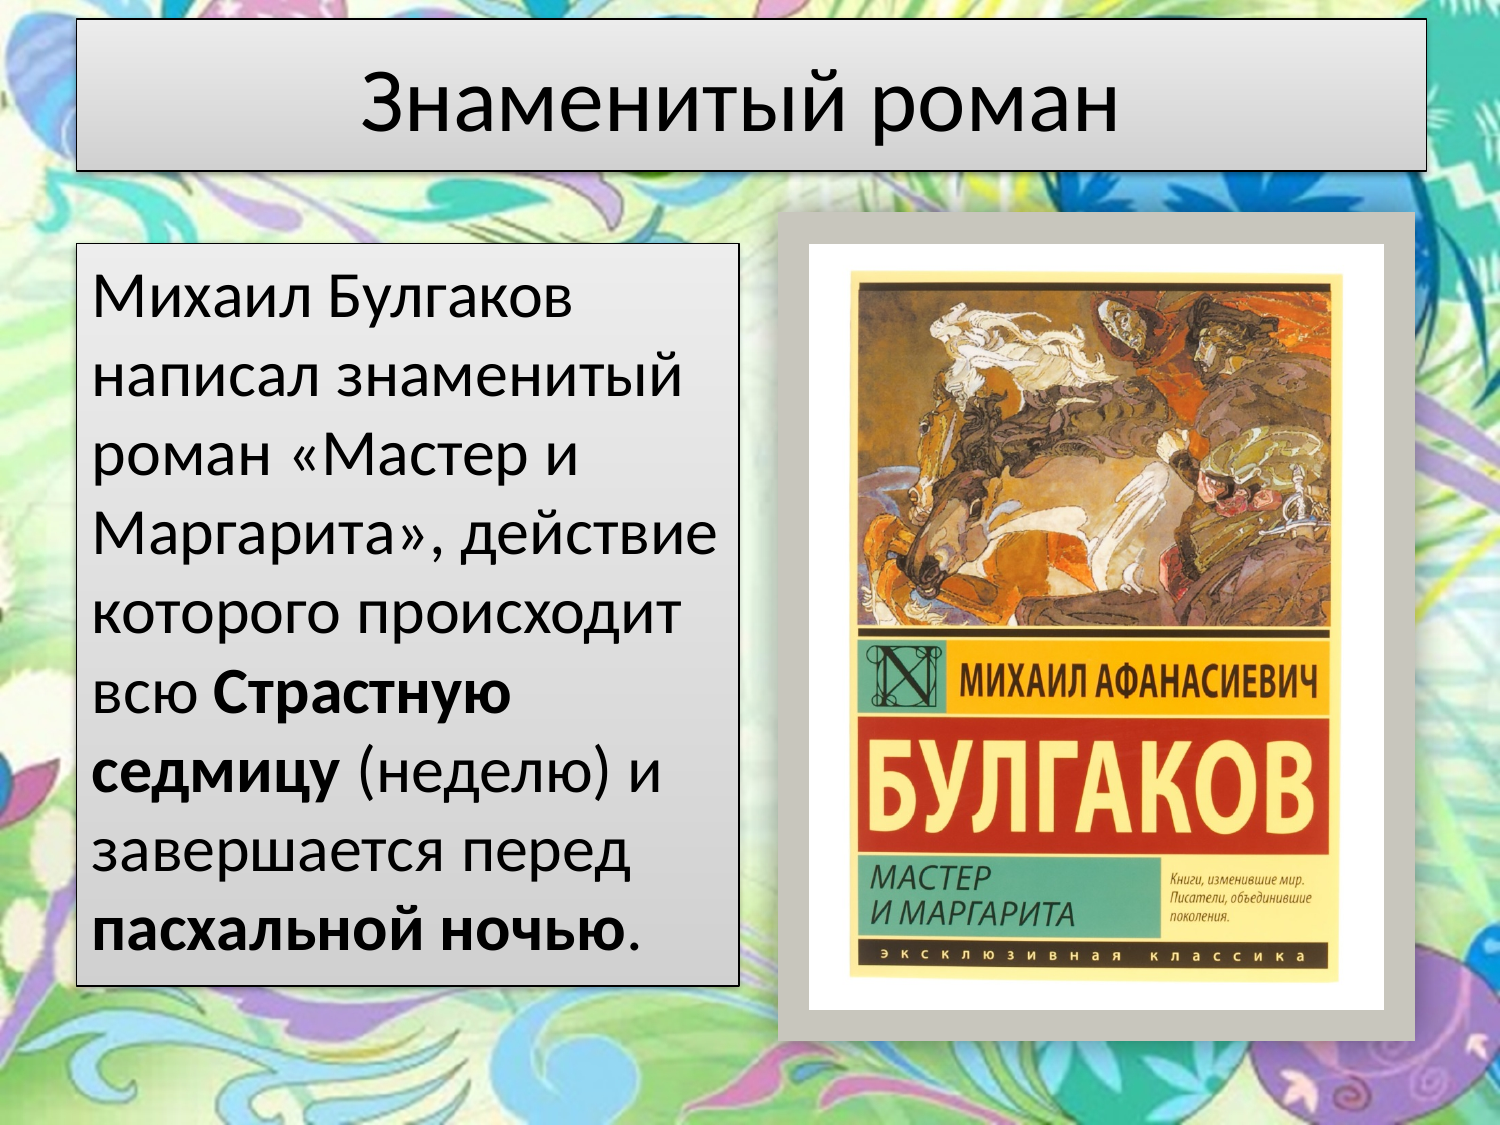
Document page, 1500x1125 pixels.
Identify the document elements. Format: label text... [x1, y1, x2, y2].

title Знаменитый роман [76, 18, 1427, 172]
list Михаил Булгаков написал знаменитый роман «Мастер и Маргарита», действие которого происходит всю Страстную седмицу (неделю) и завершается перед пасхальной ночью. [76, 243, 740, 987]
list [808, 243, 1385, 1011]
picture [0, 0, 1500, 1125]
